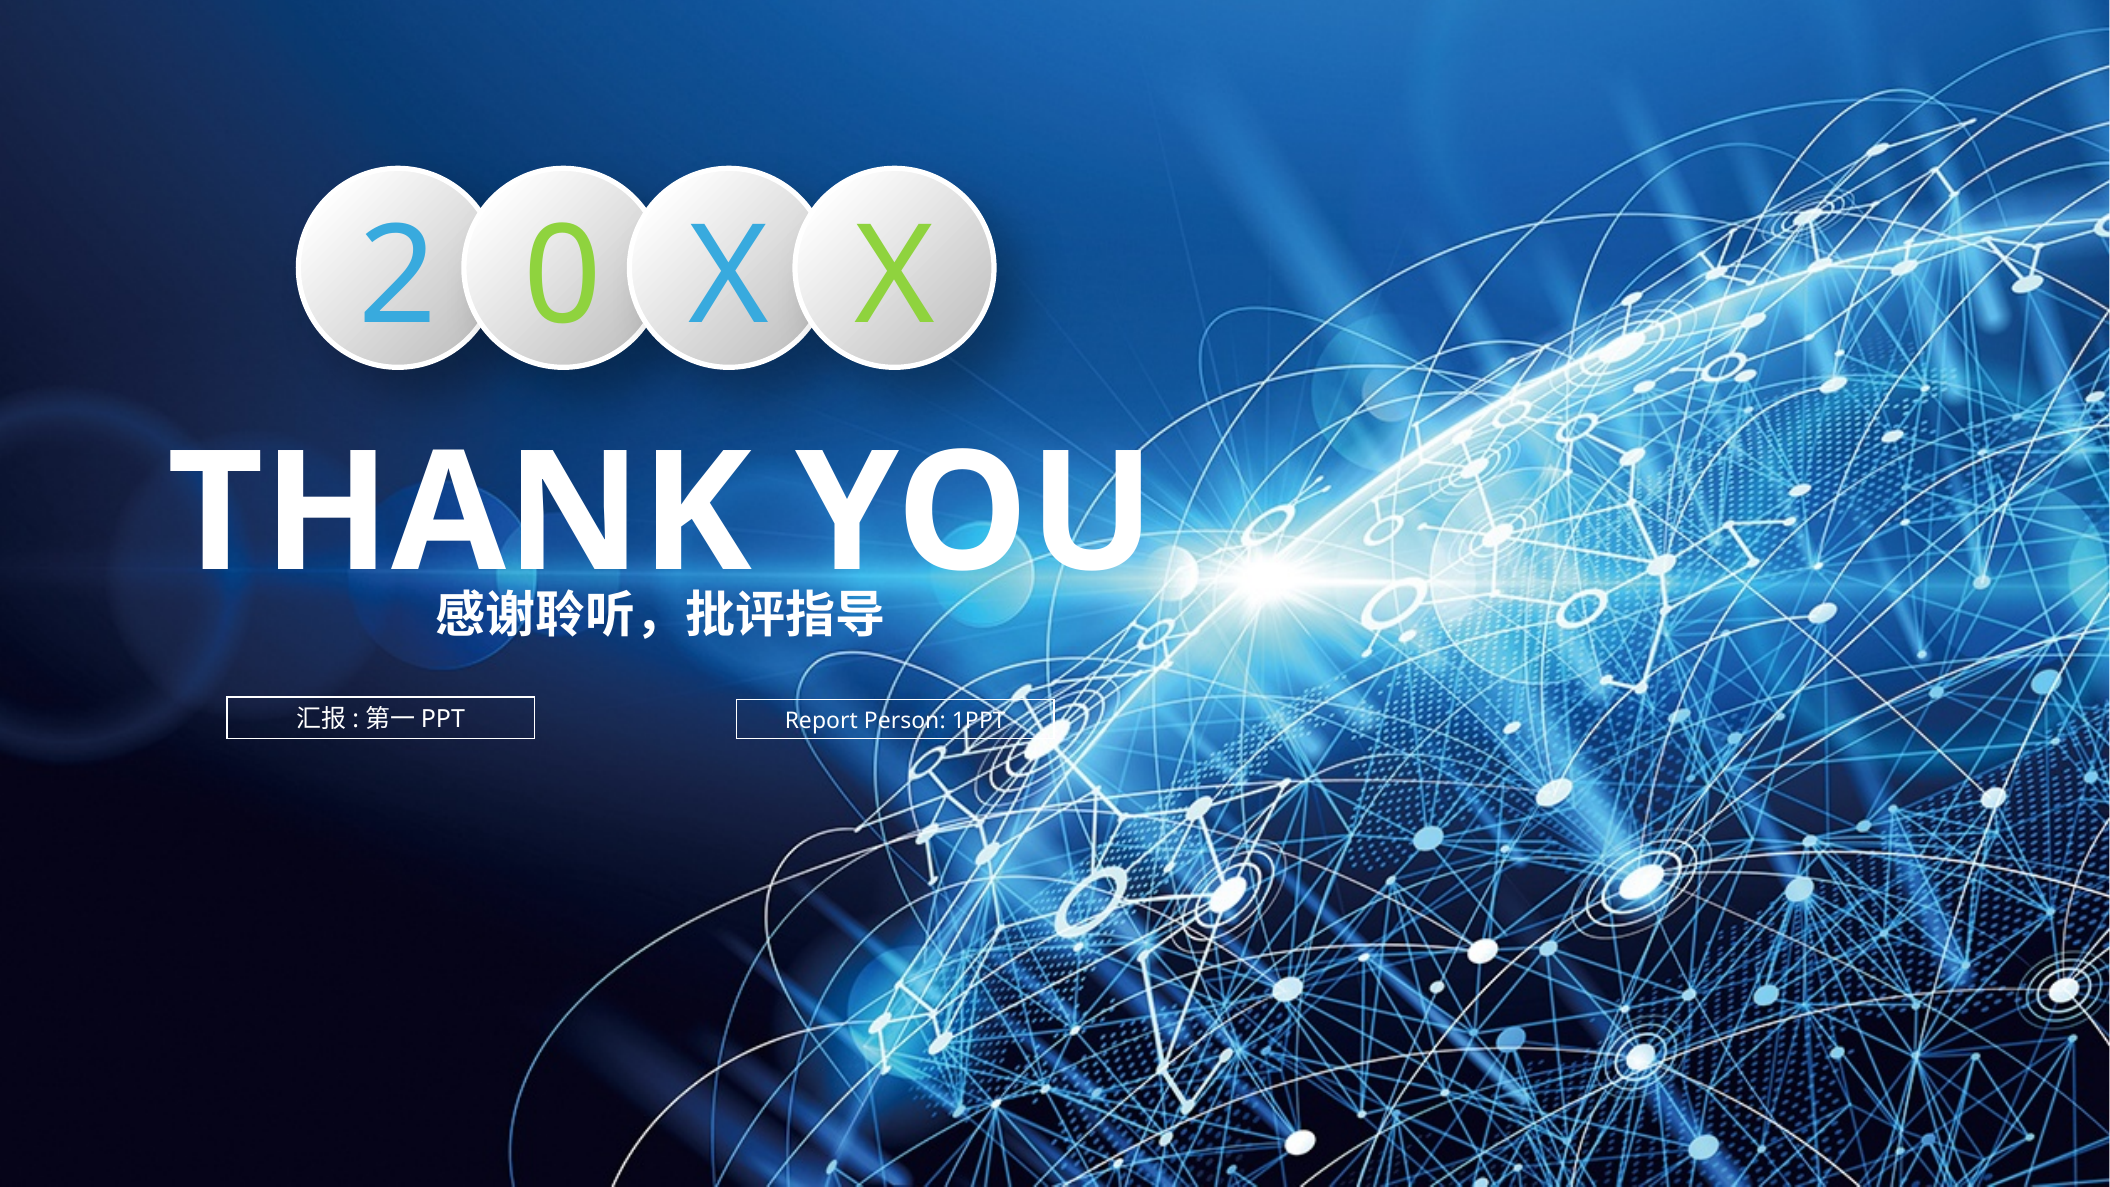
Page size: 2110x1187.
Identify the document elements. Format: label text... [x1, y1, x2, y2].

text_box Report Person: 1PPT [736, 699, 1055, 739]
text_box [0, 0, 2110, 1187]
text_box THANK YOU [128, 403, 1194, 604]
text_box 2 [297, 167, 481, 369]
text_box 感谢聆听，批评指导 [387, 582, 935, 643]
text_box X [628, 167, 812, 369]
text_box X [793, 167, 996, 369]
text_box 0 [462, 167, 646, 369]
text_box 汇报:第一PPT [227, 696, 535, 739]
